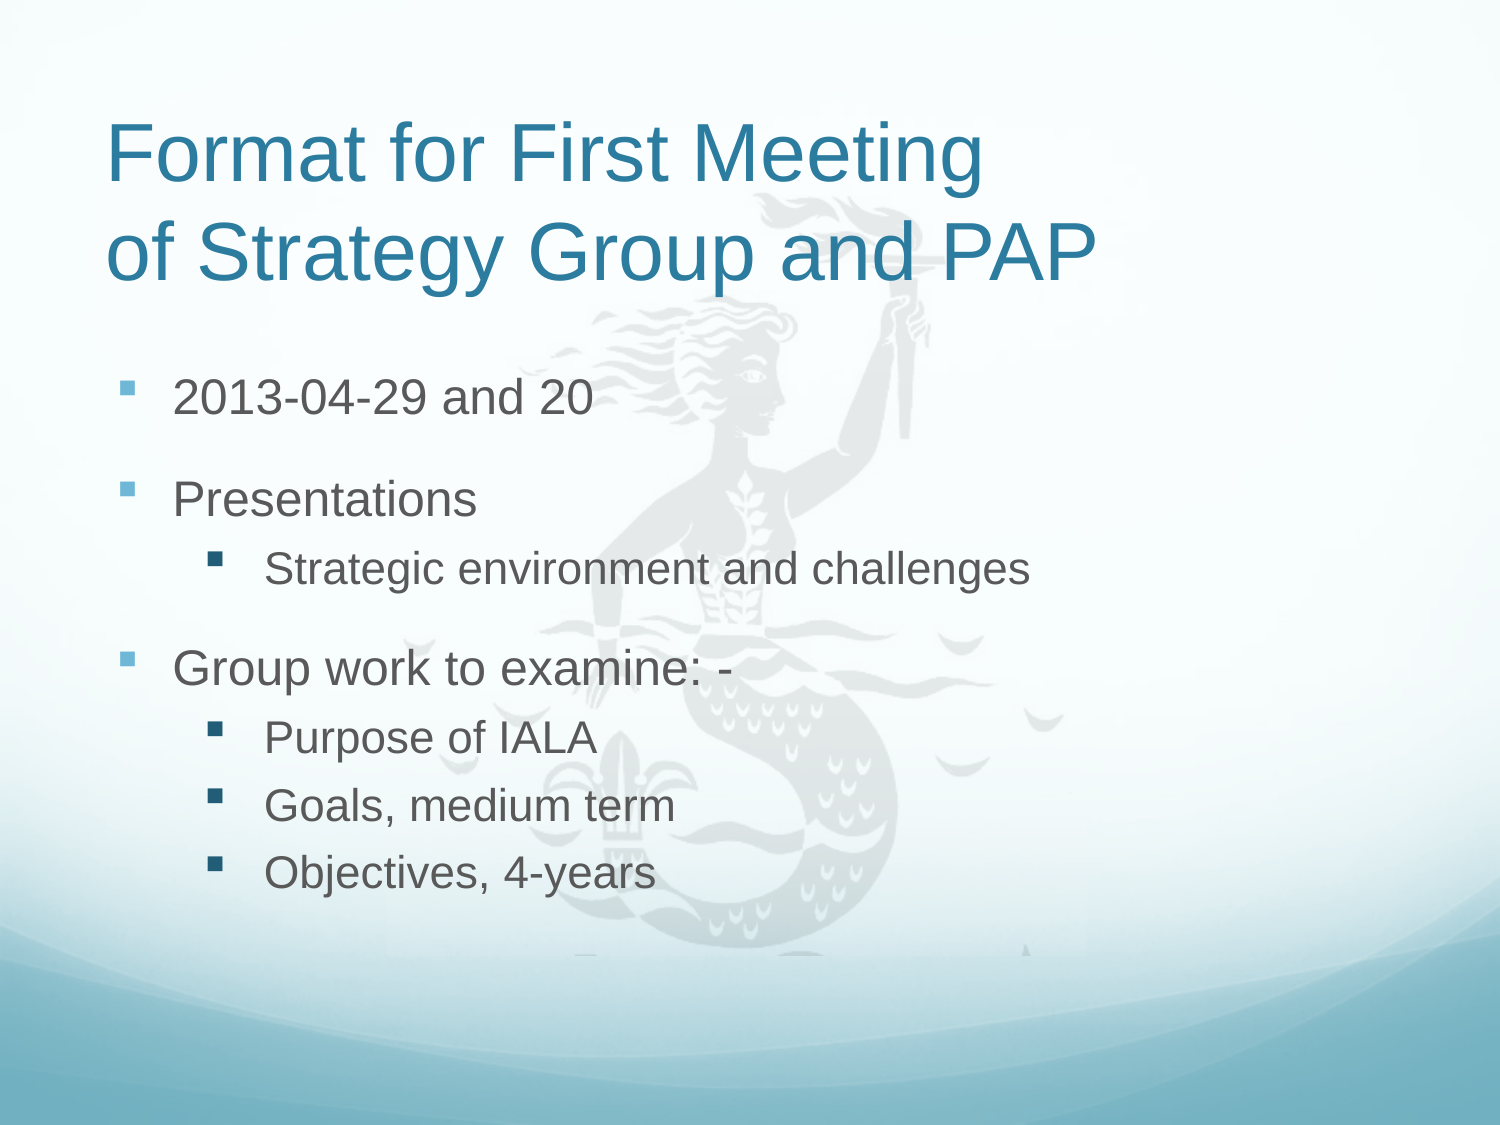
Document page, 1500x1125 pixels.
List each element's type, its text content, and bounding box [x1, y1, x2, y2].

list 2013-04-29 and 20 Presentations Strategic environment and challenges Group work to examine: - Purpose of IALA Goals, medium term Objectives, 4-years [101, 356, 1421, 1070]
title Format for First Meeting of Strategy Group and PAP [90, 90, 1410, 305]
